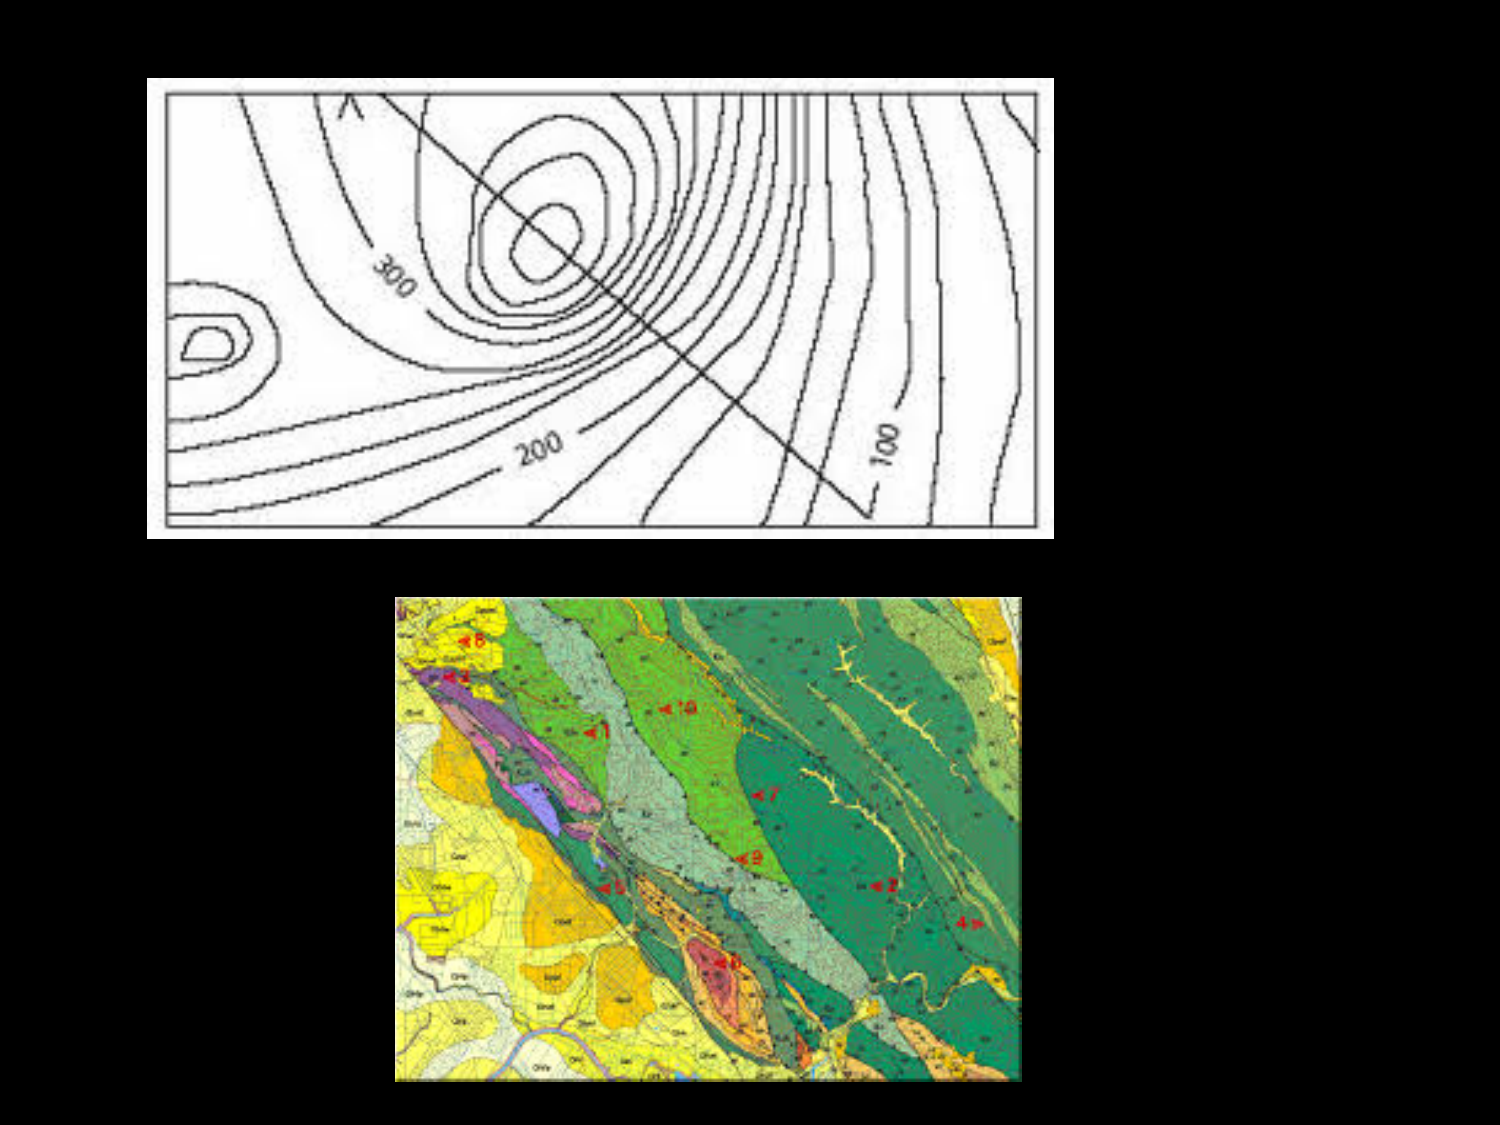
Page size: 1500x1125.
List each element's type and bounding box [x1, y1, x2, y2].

picture [395, 597, 1022, 1082]
list [147, 77, 1054, 540]
